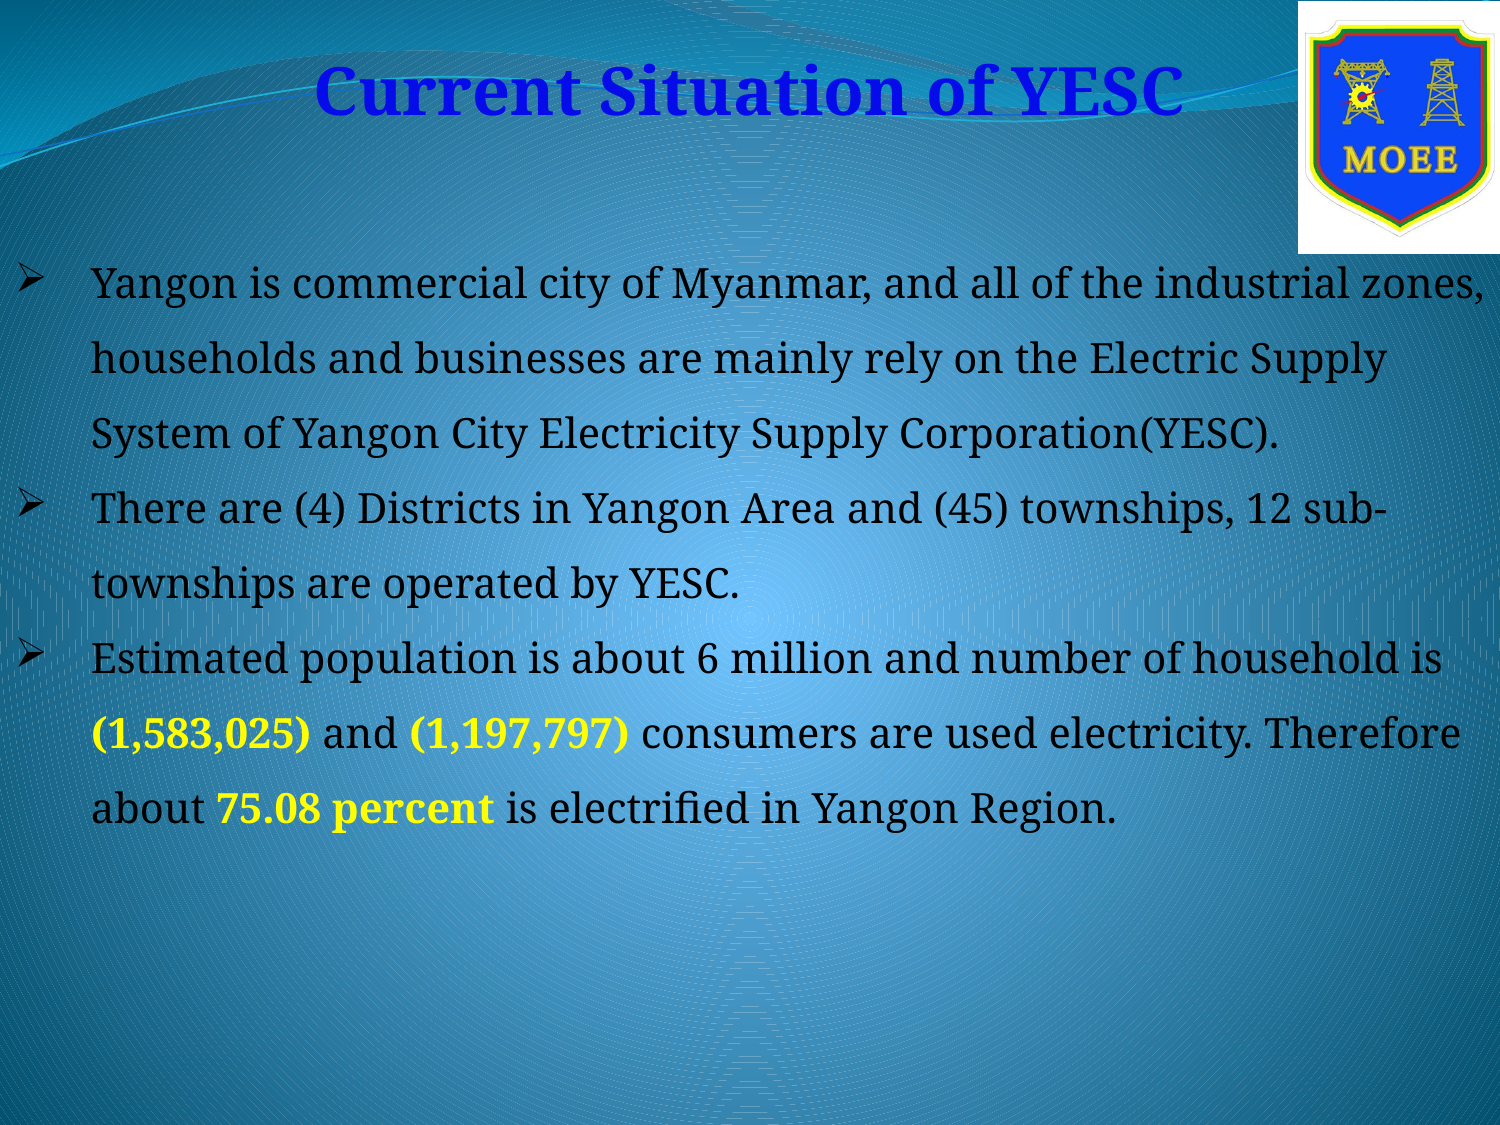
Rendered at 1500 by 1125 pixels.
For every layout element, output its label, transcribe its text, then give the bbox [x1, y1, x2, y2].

text_box Yangon is commercial city of Myanmar, and all of the industrial zones, households and businesses are mainly rely on the Electric Supply System of Yangon City Electricity Supply Corporation(YESC). There are (4) Districts in Yangon Area and (45) townships, 12 sub-townships are operated by YESC. Estimated population is about 6 million and number of household is (1,583,025) and (1,197,797) consumers are used electricity. Therefore about 75.08 percent is electrified in Yangon Region. [0, 224, 1500, 840]
text_box Current Situation of YESC [0, 41, 1291, 137]
picture [1298, 1, 1500, 254]
